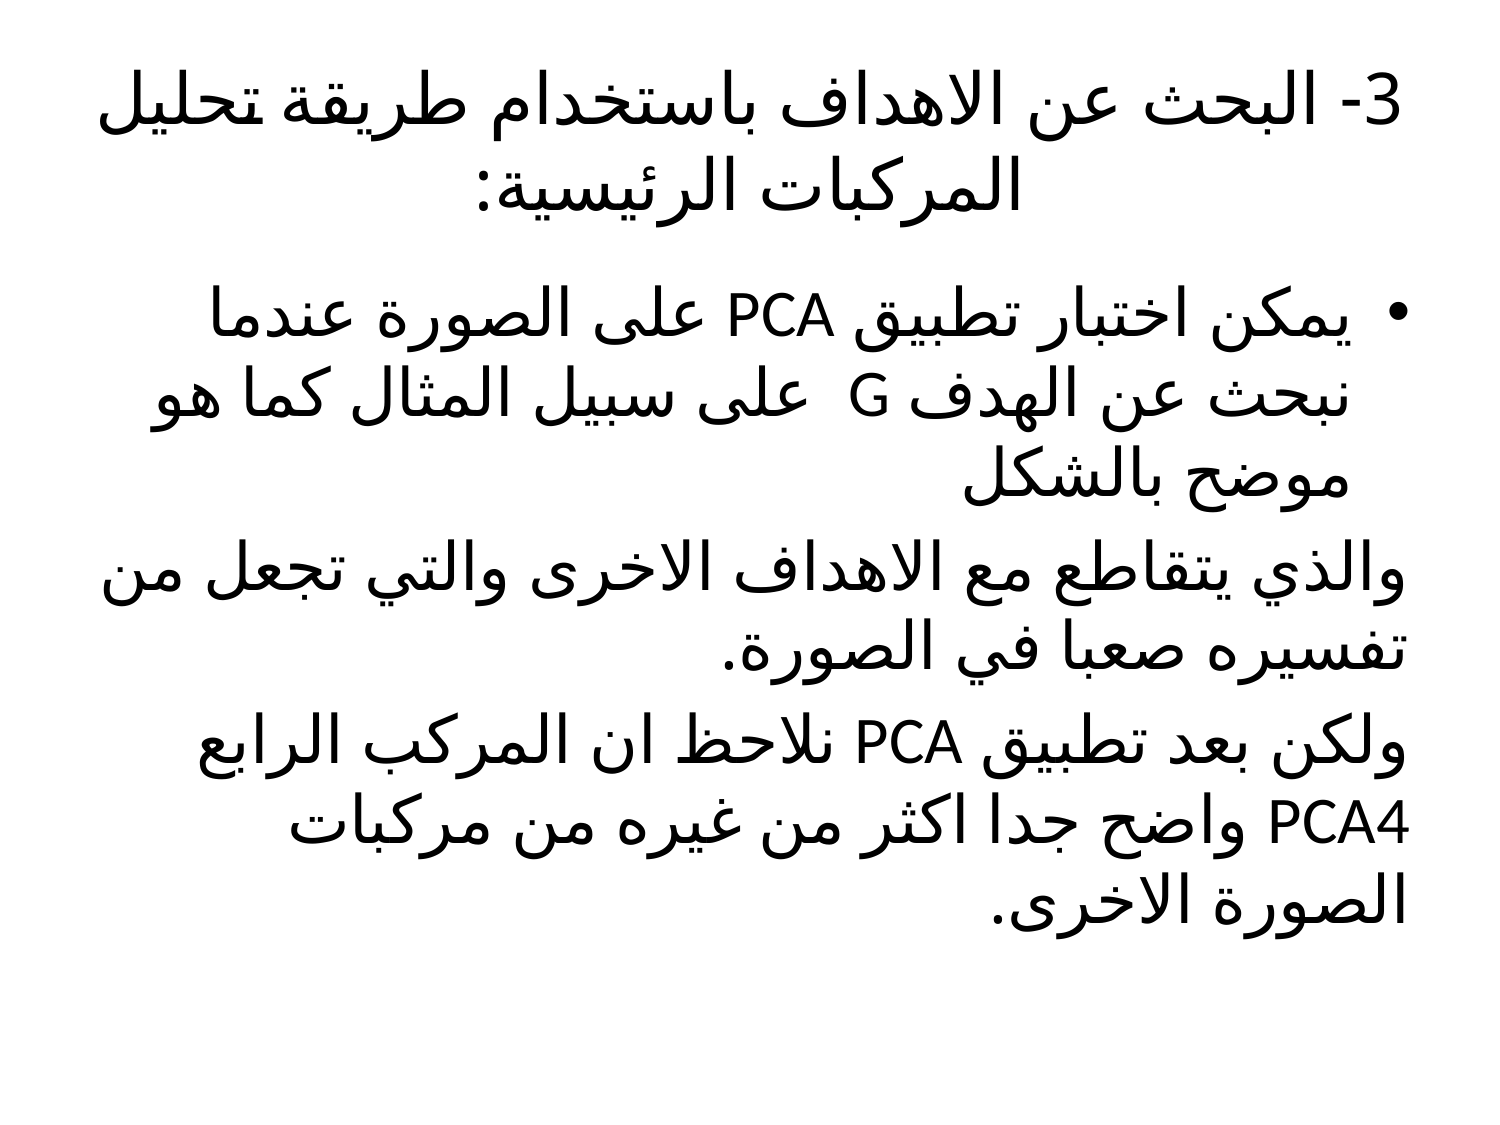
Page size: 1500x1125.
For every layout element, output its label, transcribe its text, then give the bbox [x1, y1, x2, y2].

title 3- البحث عن الاهداف باستخدام طريقة تحليل المركبات الرئيسية: [75, 45, 1425, 233]
list يمكن اختبار تطبيق PCA على الصورة عندما نبحث عن الهدف G على سبيل المثال كما هو موضح بالشكل والذي يتقاطع مع الاهداف الاخرى والتي تجعل من تفسيره صعبا في الصورة. ولكن بعد تطبيق PCA نلاحظ ان المركب الرابع PCA4 واضح جدا اكثر من غيره من مركبات الصورة الاخرى. [75, 262, 1425, 1005]
